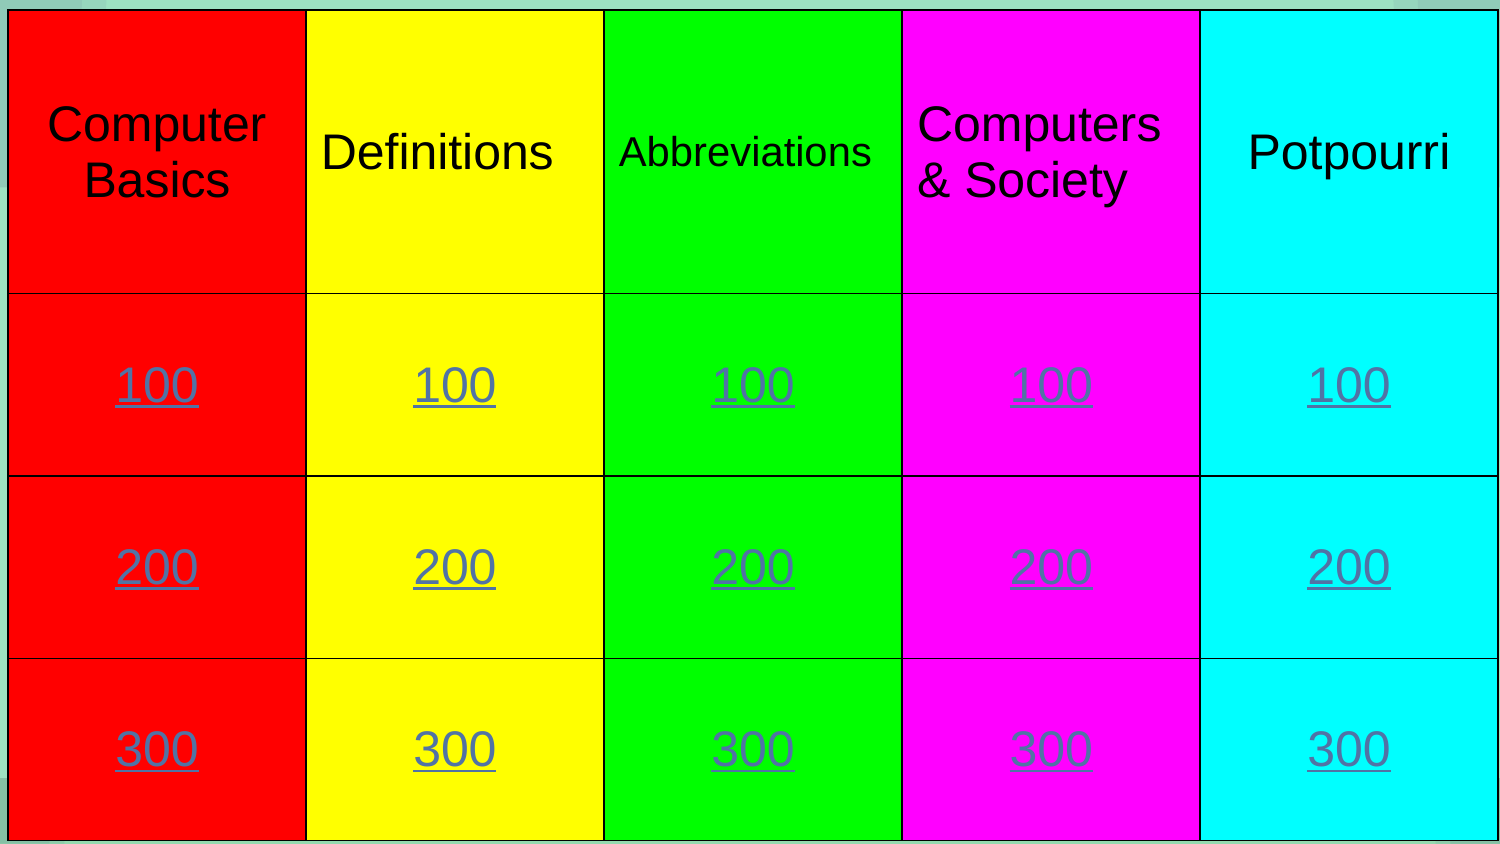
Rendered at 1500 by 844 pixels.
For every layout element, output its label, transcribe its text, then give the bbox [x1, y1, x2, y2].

table_header Abbreviations [605, 11, 901, 293]
table_cell 300 [605, 659, 901, 840]
table_cell 200 [9, 477, 305, 658]
table_cell 200 [605, 477, 901, 658]
table_cell 300 [903, 659, 1199, 840]
table_header Definitions [307, 11, 603, 293]
table_cell 100 [1201, 294, 1497, 475]
table_cell 300 [9, 659, 305, 840]
table_header Computers & Society [903, 11, 1199, 293]
table_cell 300 [1201, 659, 1497, 840]
table_cell 100 [903, 294, 1199, 475]
table_cell 300 [307, 659, 603, 840]
table_header Computer Basics [9, 11, 305, 293]
table_cell 100 [9, 294, 305, 475]
table_cell 200 [903, 477, 1199, 658]
table_header Potpourri [1201, 11, 1497, 293]
table_cell 200 [307, 477, 603, 658]
table_cell 100 [605, 294, 901, 475]
table_cell 100 [307, 294, 603, 475]
table_cell 200 [1201, 477, 1497, 658]
